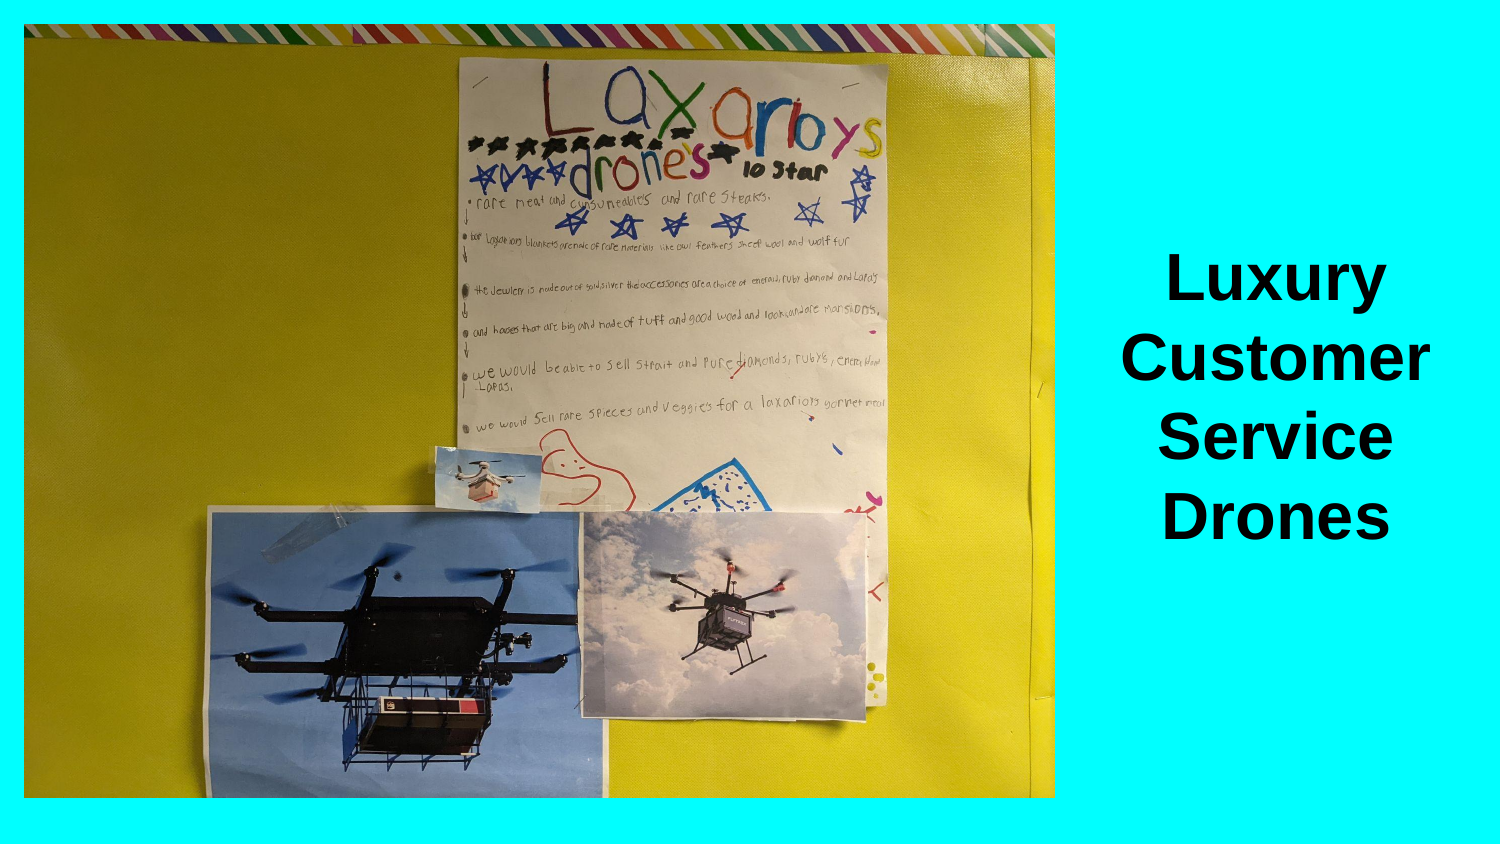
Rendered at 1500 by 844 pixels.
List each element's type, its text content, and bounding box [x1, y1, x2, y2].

text_box Luxury Customer Service Drones [1079, 218, 1473, 569]
picture [24, 24, 1055, 798]
